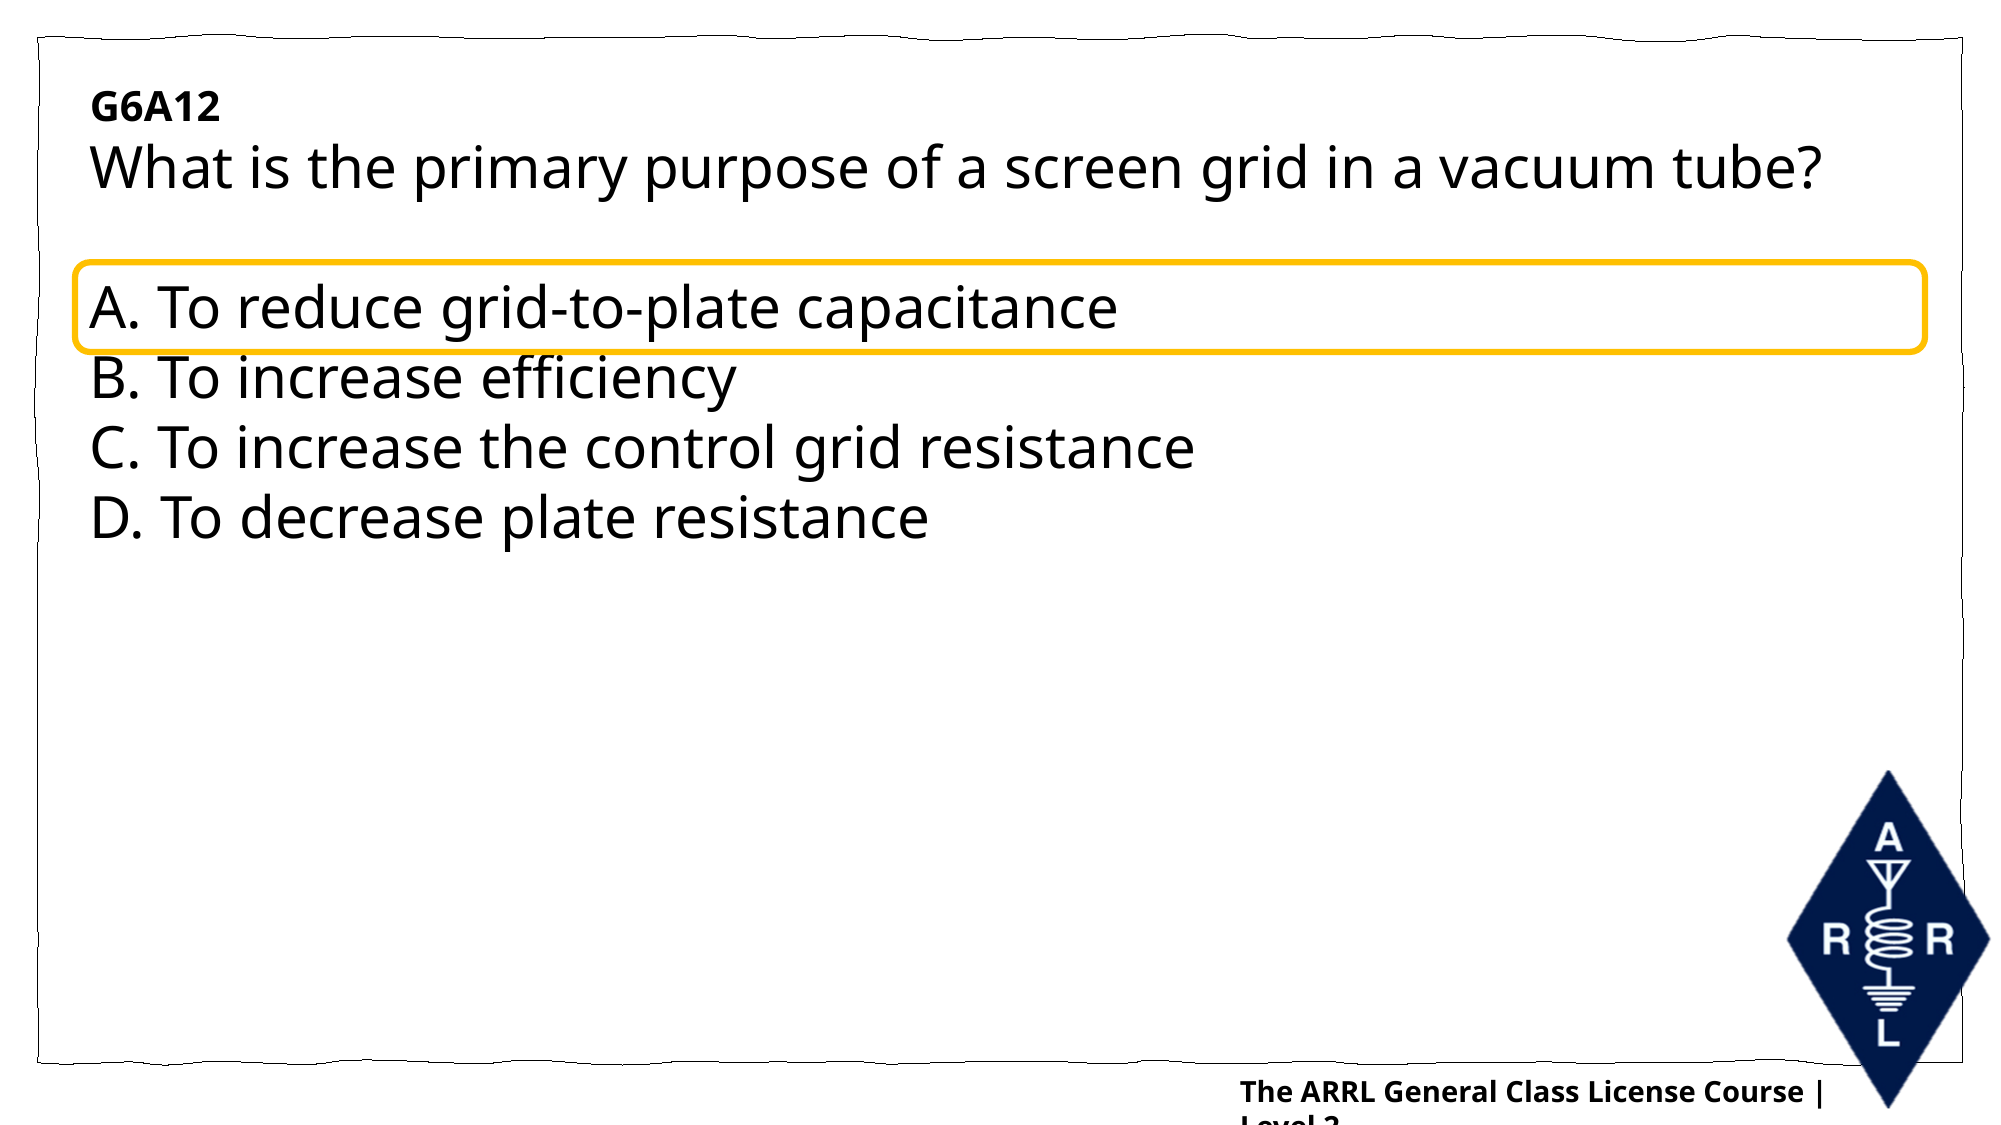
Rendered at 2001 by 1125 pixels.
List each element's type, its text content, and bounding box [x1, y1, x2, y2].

picture [1773, 752, 1999, 1125]
text_box G6A12 What is the primary purpose of a screen grid in a vacuum tube? A. To reduce grid-to-plate capacitance B. To increase efficiency C. To increase the control grid resistance D. To decrease plate resistance [75, 345, 1850, 558]
text_box G6A12 What is the primary purpose of a screen grid in a vacuum tube? A. To reduce grid-to-plate capacitance B. To increase efficiency C. To increase the control grid resistance D. To decrease plate resistance [75, 72, 1850, 269]
text_box [73, 261, 1927, 354]
